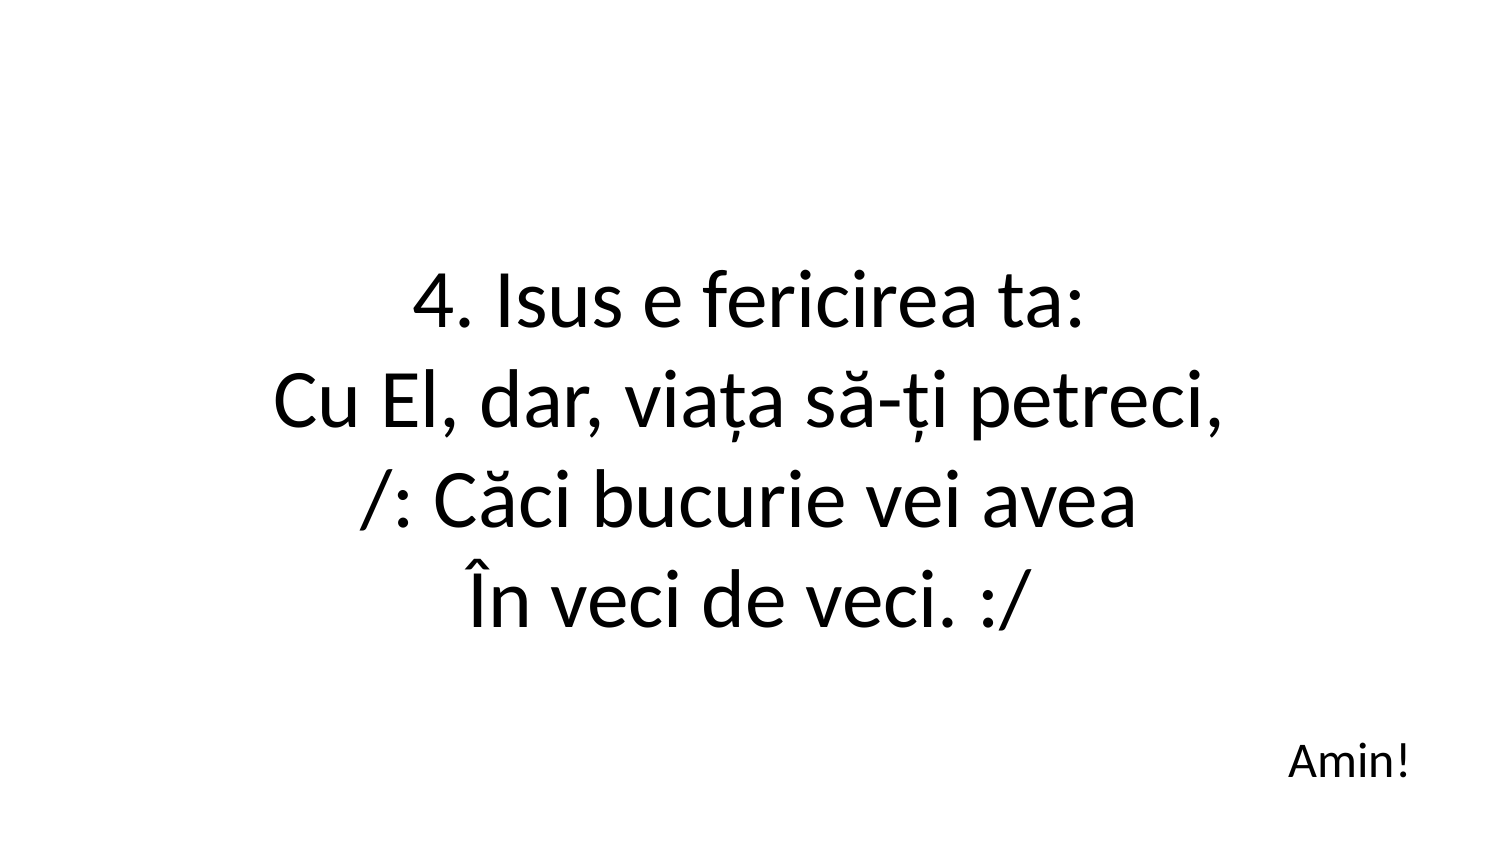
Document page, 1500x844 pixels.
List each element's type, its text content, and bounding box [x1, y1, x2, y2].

text_box Amin! [1273, 674, 1427, 795]
text_box 4. Isus e fericirea ta: Cu El, dar, viața să-ți petreci, /: Căci bucurie vei avea În veci de veci. :/ [258, 192, 1242, 652]
